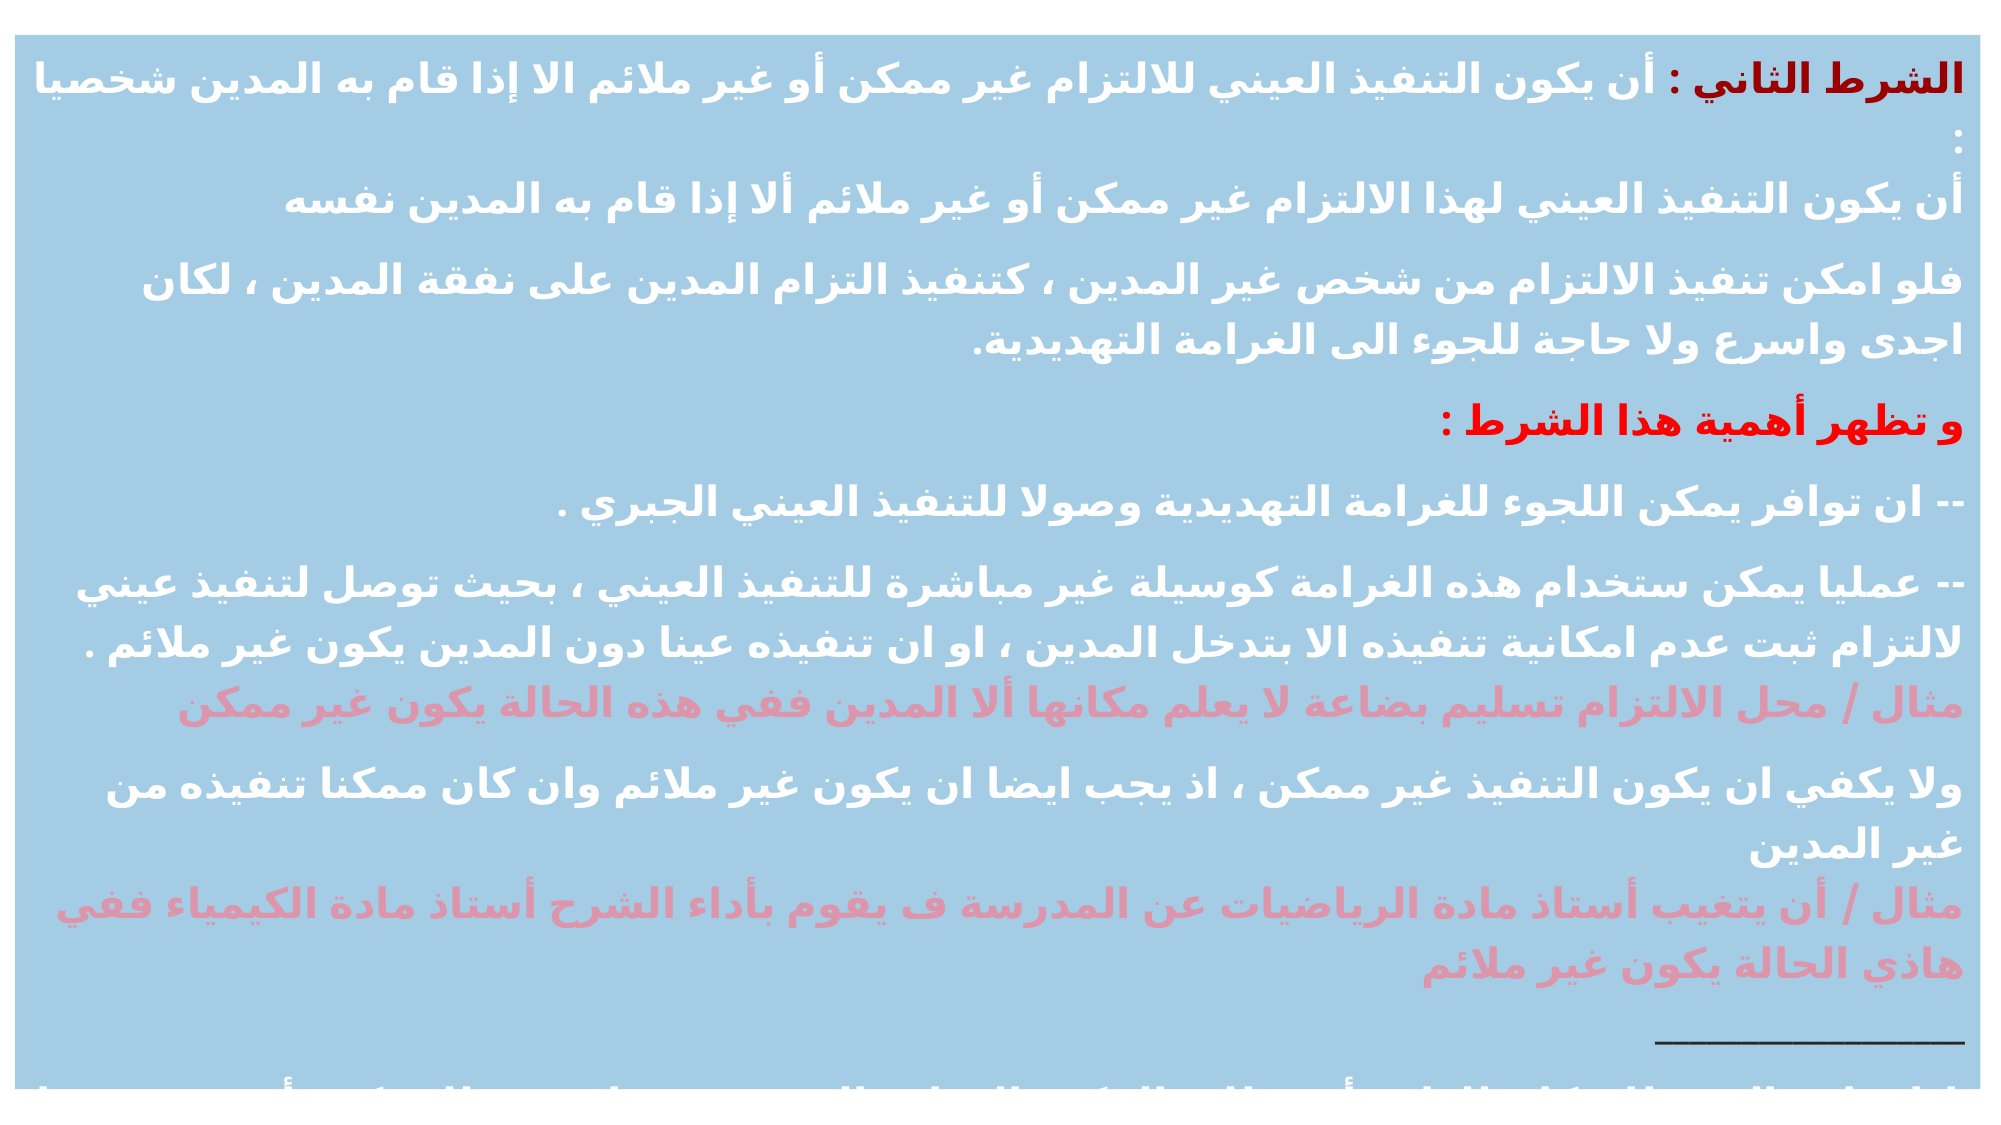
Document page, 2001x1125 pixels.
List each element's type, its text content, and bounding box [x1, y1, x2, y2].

subtitle الشرط الثاني : أن يكون التنفيذ العيني للالتزام غير ممكن أو غير ملائم الا إذا قام به المدين شخصيا : أن يكون التنفيذ العيني لهذا الالتزام غير ممكن أو غير ملائم ألا إذا قام به المدين نفسه فلو امكن تنفيذ الالتزام من شخص غير المدين ، كتنفيذ التزام المدين على نفقة المدين ، لكان اجدى واسرع ولا حاجة للجوء الى الغرامة التهديدية. و تظهر أهمية هذا الشرط : -- ان توافر يمكن اللجوء للغرامة التهديدية وصولا للتنفيذ العيني الجبري . -- عمليا يمكن ستخدام هذه الغرامة كوسيلة غير مباشرة للتنفيذ العيني ، بحيث توصل لتنفيذ عيني لالتزام ثبت عدم امكانية تنفيذه الا بتدخل المدين ، او ان تنفيذه عينا دون المدين يكون غير ملائم . مثال / محل الالتزام تسليم بضاعة لا يعلم مكانها ألا المدين ففي هذه الحالة يكون غير ممكن ولا يكفي ان يكون التنفيذ غير ممكن ، اذ يجب ايضا ان يكون غير ملائم وان كان ممكنا تنفيذه من غير المدين مثال / أن يتغيب أستاذ مادة الرياضيات عن المدرسة ف يقوم بأداء الشرح أستاذ مادة الكيمياء ففي هاذي الحالة يكون غير ملائم __________________ إذا توافر الشرطان كان للدائن أن يطلب الحكم بالغرامة التهديدية ، فلا يجوز للمحكمة أن تقضي بها من تلقاء نفسها دون طلب الدائن ، وللمحكمة سلطة تقديرية في أن تجيب الدائن في طلبه أو لا تجيبه بالرغم من توافر الشروط لأن الحكم بالغرامة مسألة موضوعية . [15, 34, 1981, 1090]
